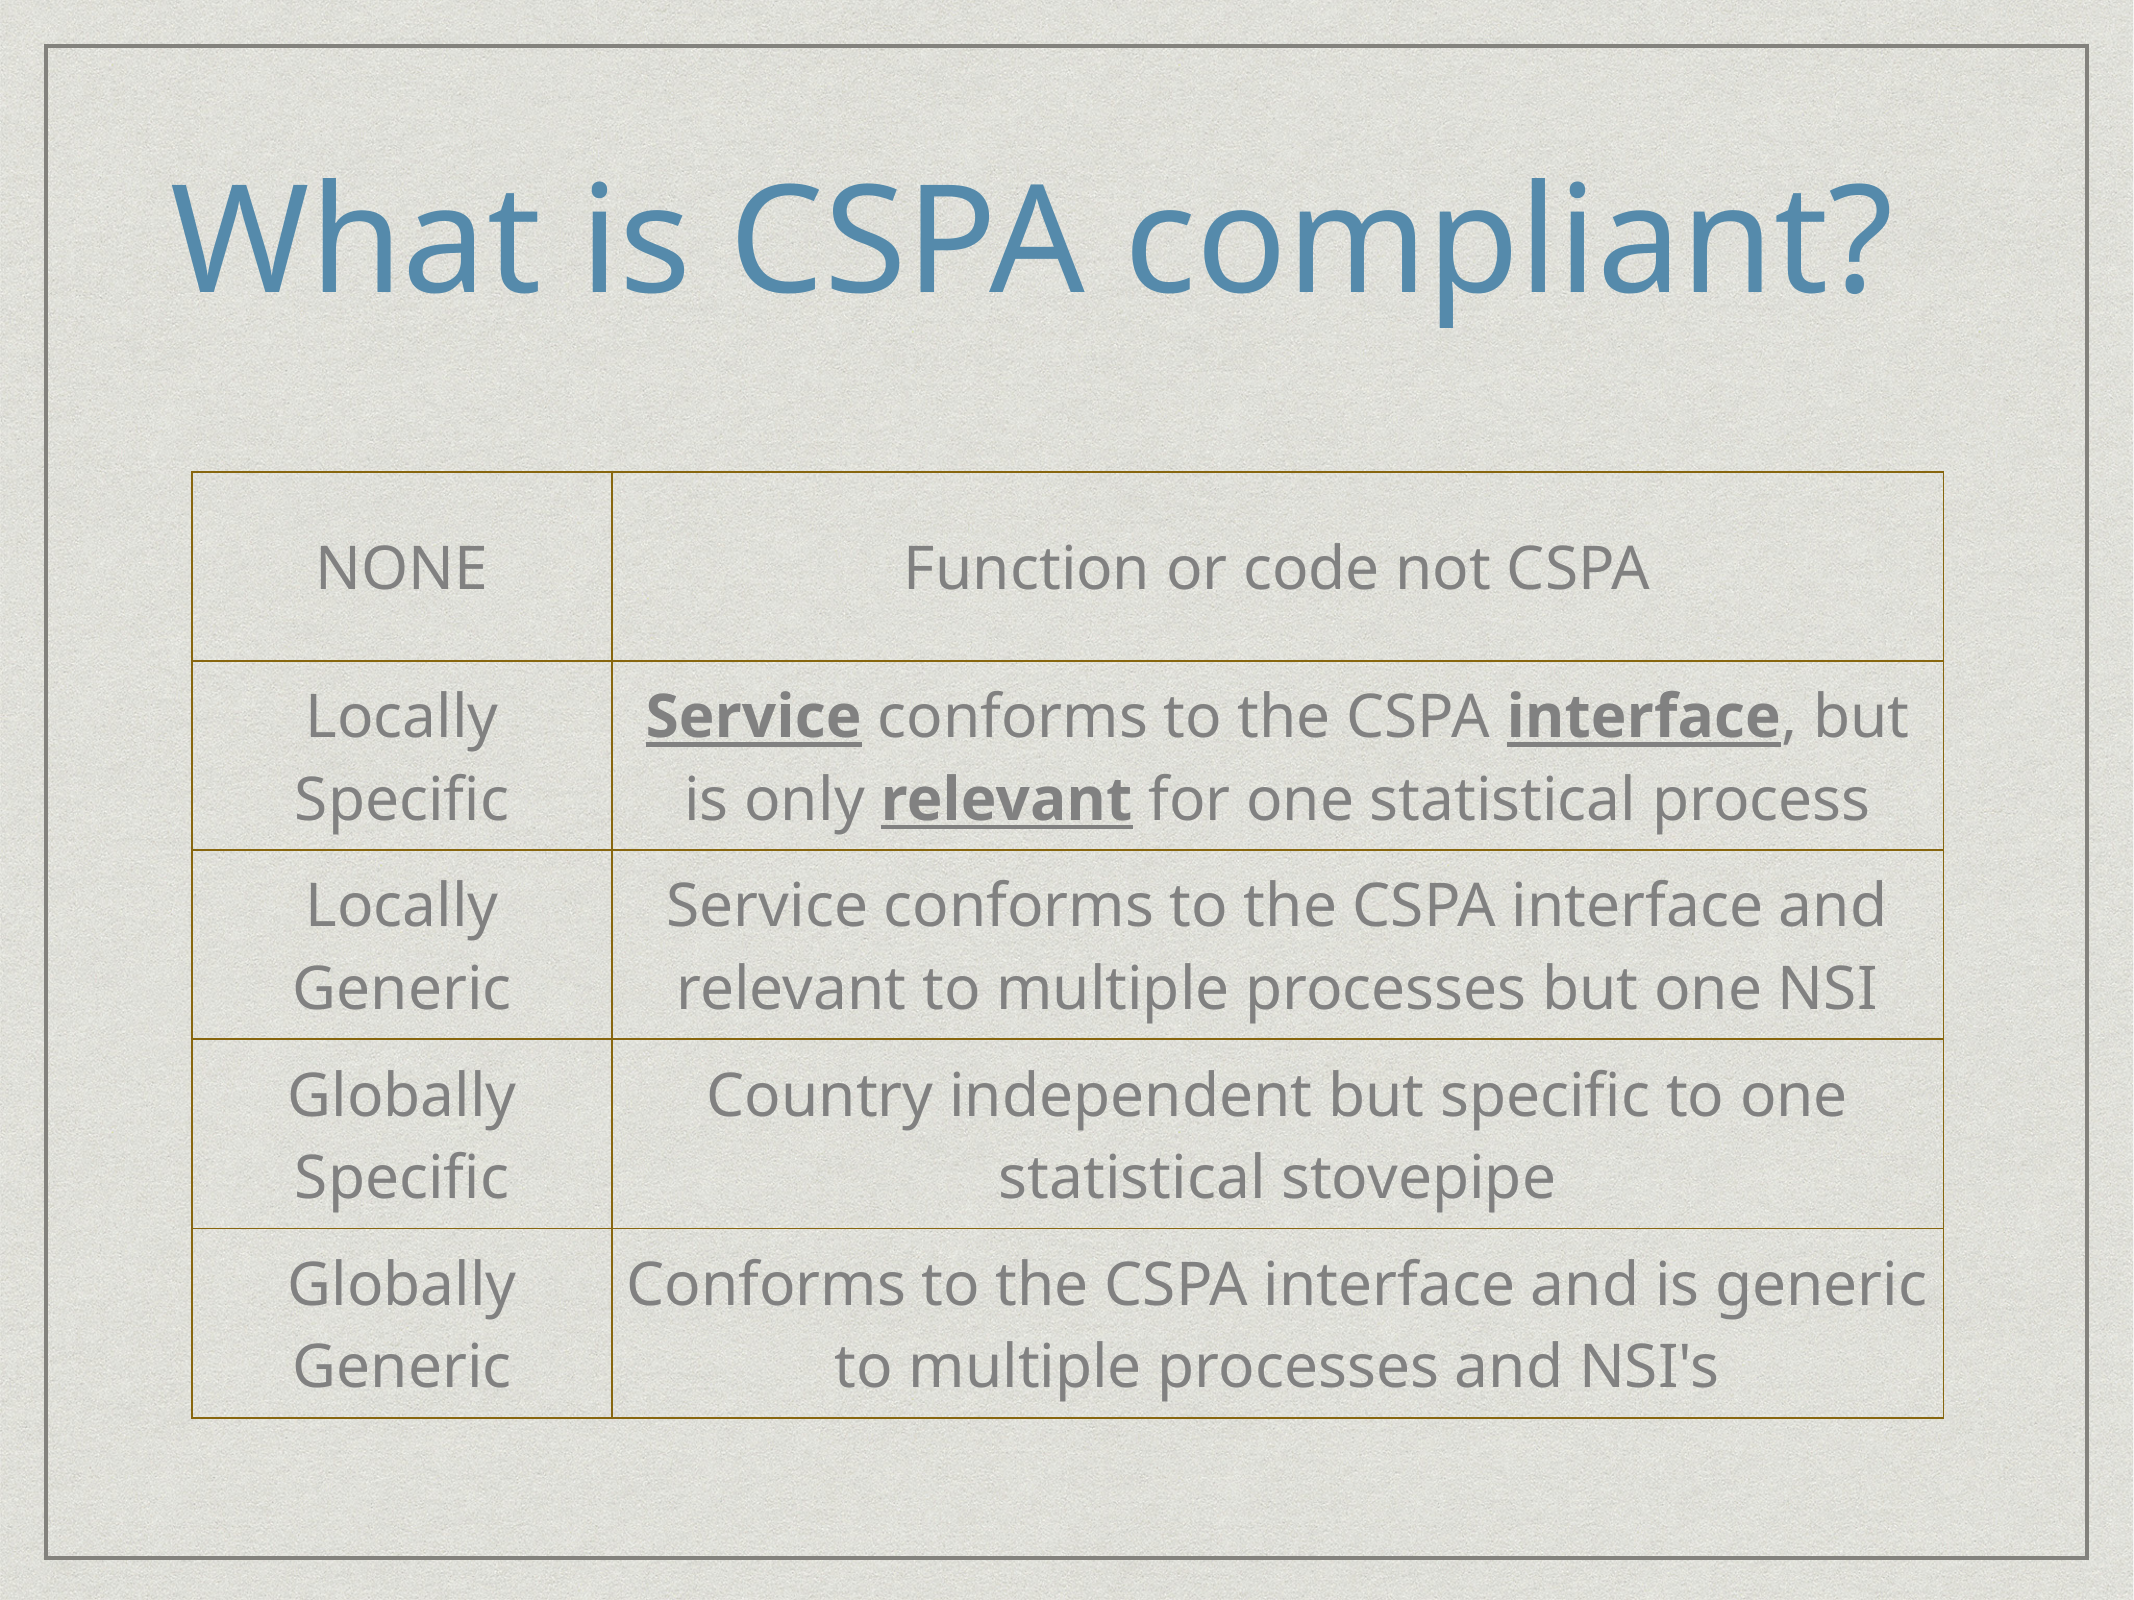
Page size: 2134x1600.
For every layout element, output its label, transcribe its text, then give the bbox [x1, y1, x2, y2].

table_cell Conforms to the CSPA interface and is generic to multiple processes and NSI's [613, 1229, 1943, 1417]
table_cell Locally Generic [193, 851, 611, 1038]
table_header Function or code not CSPA [613, 473, 1943, 660]
table_cell Service conforms to the CSPA interface, but is only relevant for one statistical process [613, 662, 1943, 849]
table_cell Service conforms to the CSPA interface and relevant to multiple processes but one NSI [613, 851, 1943, 1038]
title What is CSPA compliant? [170, 43, 1963, 445]
table_header NONE [193, 473, 611, 660]
table_cell Country independent but specific to one statistical stovepipe [613, 1040, 1943, 1228]
table_cell Locally Specific [193, 662, 611, 849]
table_cell Globally Specific [193, 1040, 611, 1228]
table_cell Globally Generic [193, 1229, 611, 1417]
picture [0, 0, 2134, 1600]
